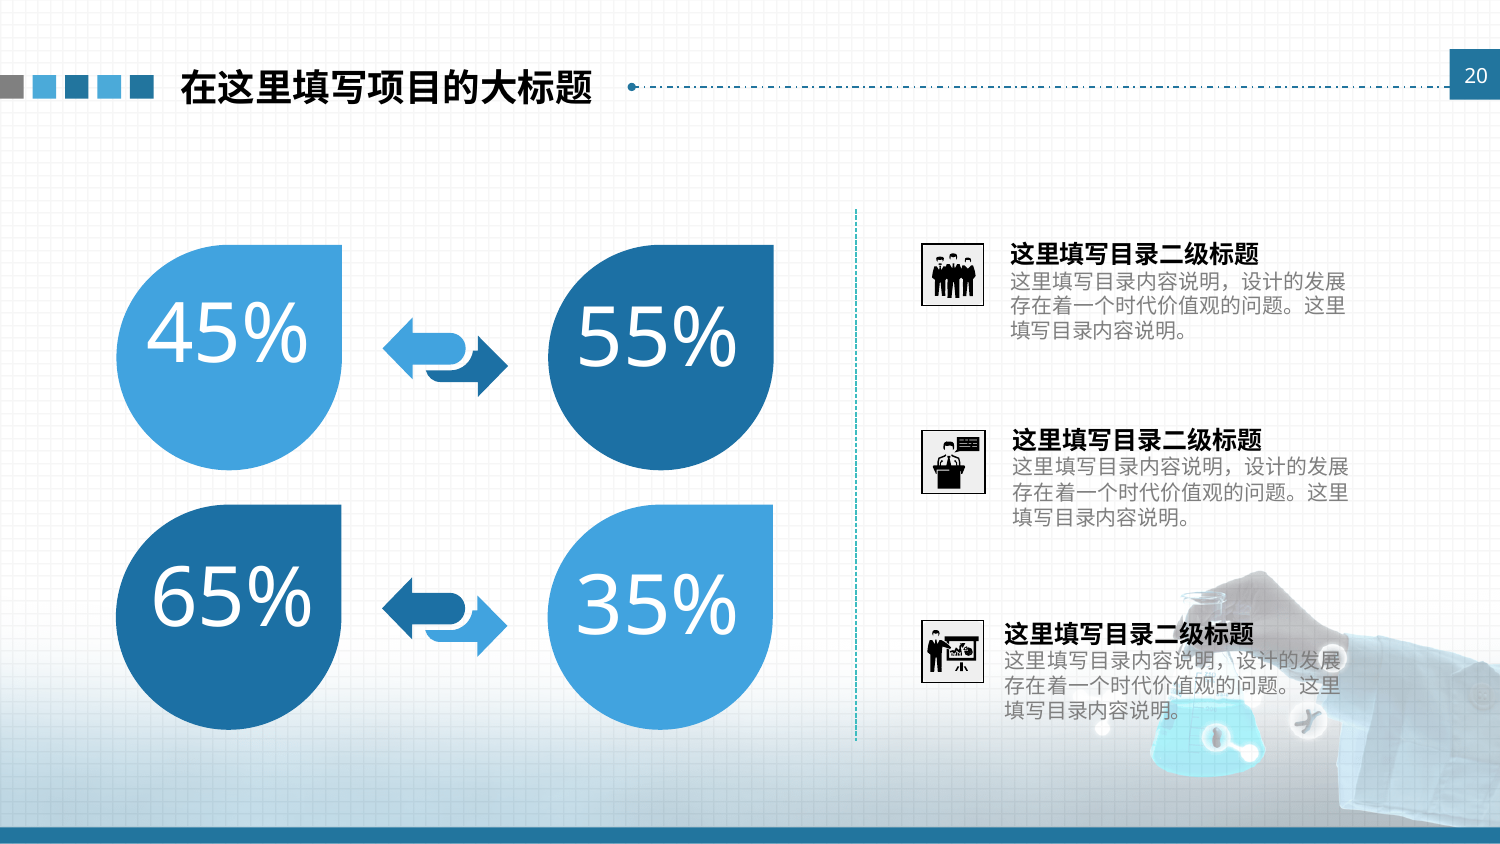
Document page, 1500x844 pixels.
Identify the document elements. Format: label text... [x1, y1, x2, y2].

text_box 这里填写目录二级标题 这里填写目录内容说明，设计的发展存在着一个时代价值观的问题。这里填写目录内容说明。 [998, 421, 1365, 537]
text_box [96, 74, 122, 100]
text_box 这里填写目录二级标题 这里填写目录内容说明，设计的发展存在着一个时代价值观的问题。这里填写目录内容说明。 [990, 615, 1357, 731]
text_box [436, 554, 485, 681]
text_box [547, 244, 857, 471]
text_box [547, 504, 857, 731]
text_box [116, 244, 427, 471]
picture [0, 0, 1500, 827]
text_box 这里填写目录二级标题 这里填写目录内容说明，设计的发展存在着一个时代价值观的问题。这里填写目录内容说明。 [995, 235, 1362, 351]
text_box [0, 74, 25, 100]
text_box 20 [1449, 54, 1500, 95]
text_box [433, 294, 486, 421]
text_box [115, 504, 432, 731]
text_box [1449, 48, 1500, 54]
text_box [129, 74, 154, 100]
text_box [32, 74, 57, 100]
text_box [64, 74, 89, 100]
text_box 在这里填写项目的大标题 [165, 56, 615, 117]
text_box [1449, 95, 1500, 101]
